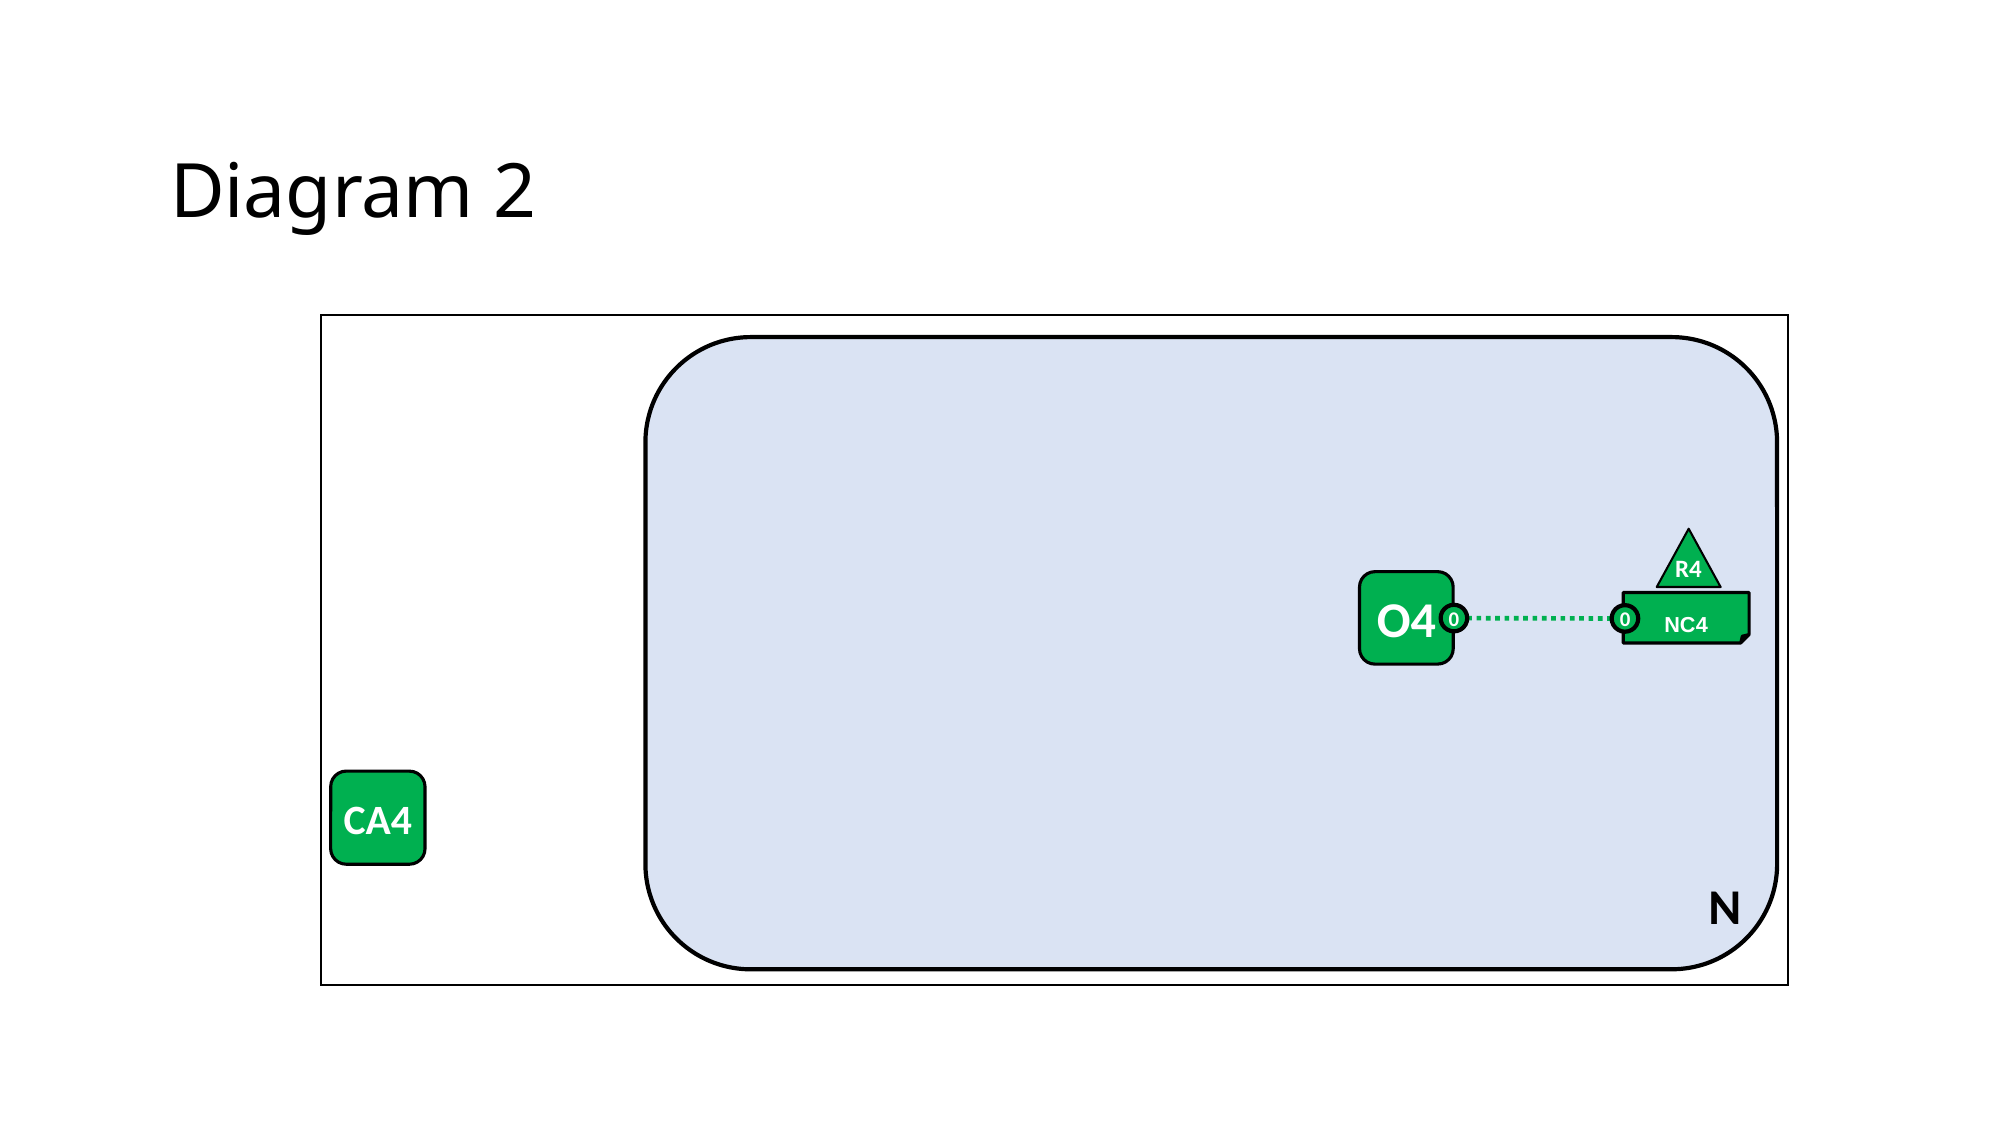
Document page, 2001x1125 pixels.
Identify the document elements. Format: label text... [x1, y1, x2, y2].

text_box R4 [1654, 526, 1723, 590]
text_box NC4 [1623, 592, 1750, 643]
text_box [320, 315, 1788, 986]
text_box Diagram 2 [162, 84, 1888, 303]
text_box O4 [1357, 569, 1456, 667]
text_box 0 [1439, 604, 1468, 633]
text_box 0 [1610, 604, 1640, 633]
text_box CA4 [328, 768, 428, 867]
